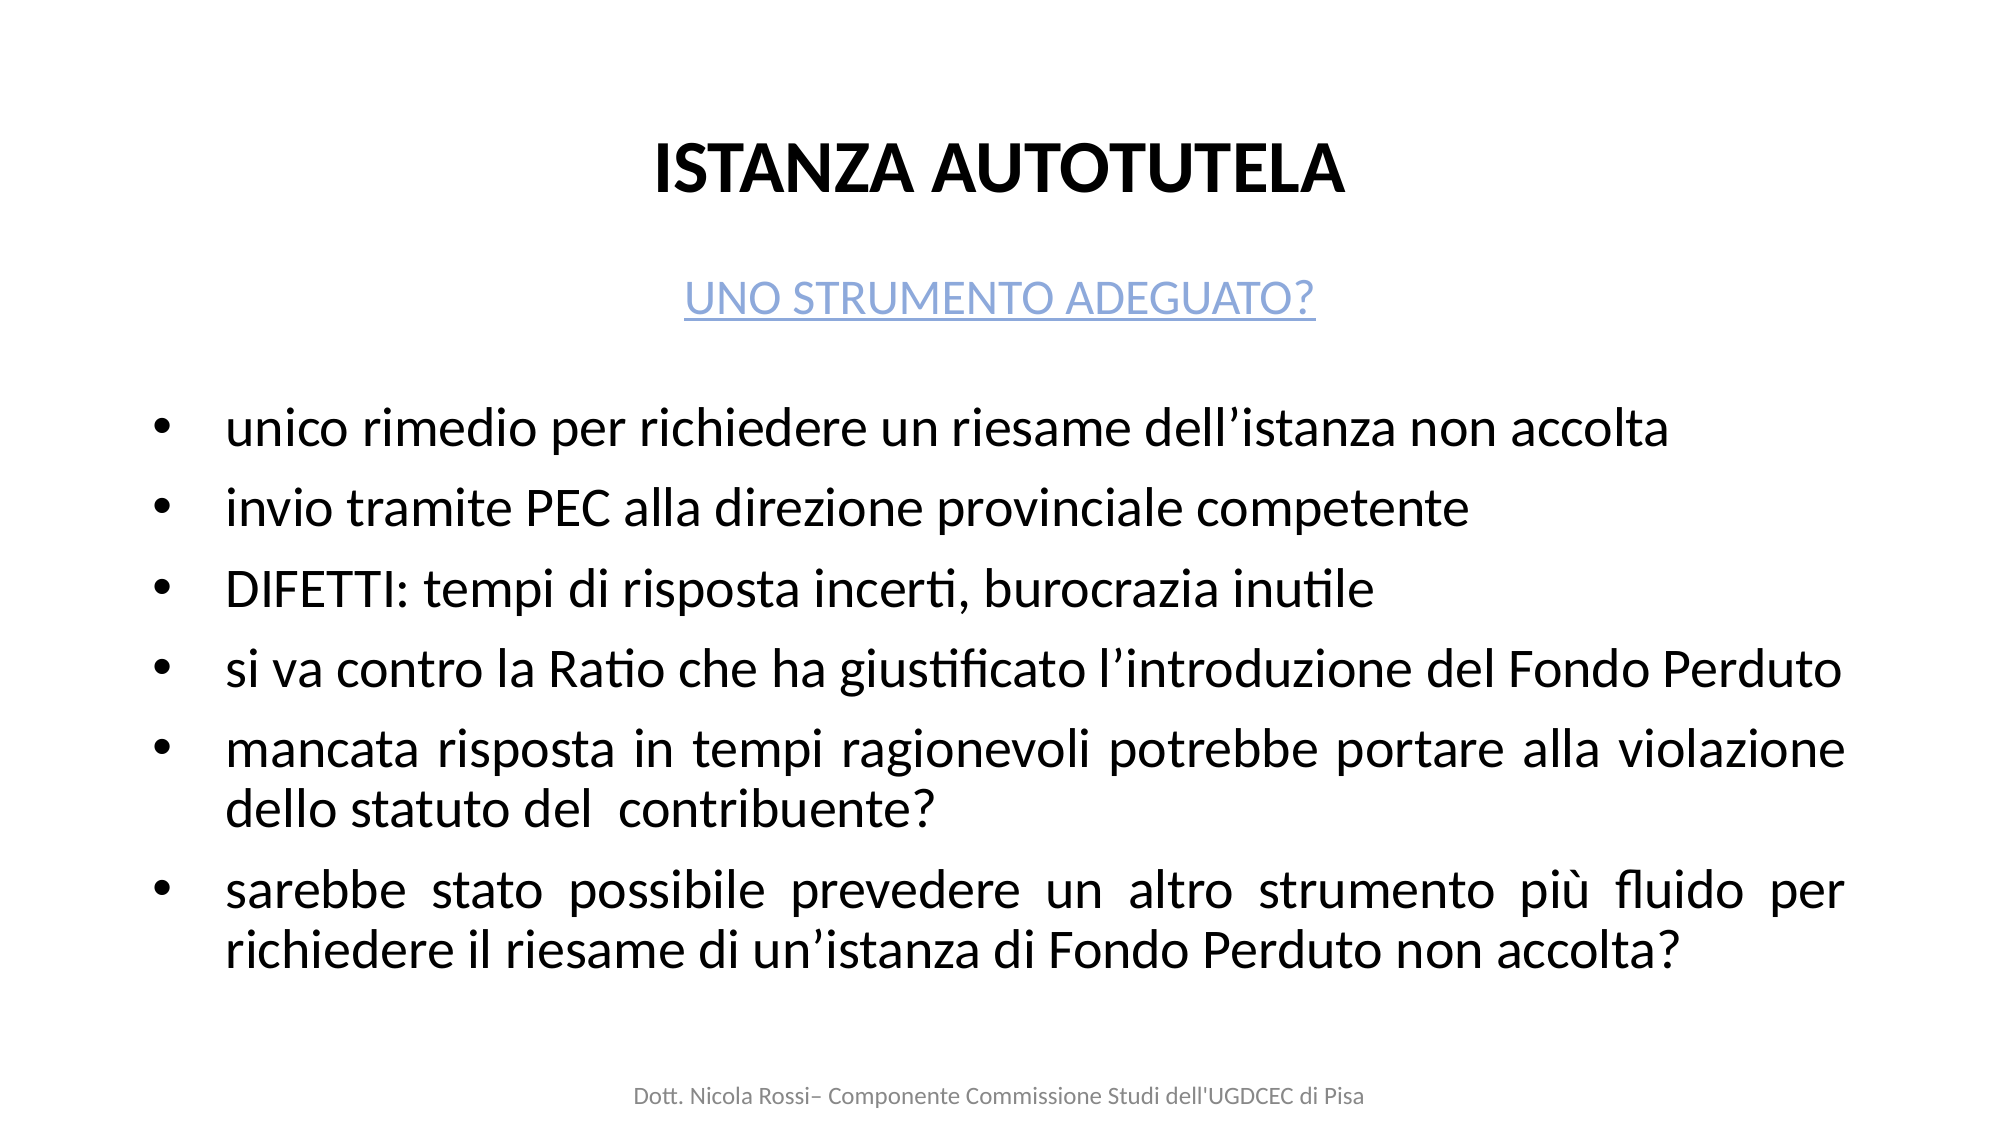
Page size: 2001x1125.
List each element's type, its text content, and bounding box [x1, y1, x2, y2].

title ISTANZA AUTOTUTELA [137, 59, 1863, 278]
text_box UNO STRUMENTO ADEGUATO? [657, 263, 1343, 333]
footer Dott. Nicola Rossi– Componente Commissione Studi dell'UGDCEC di Pisa [592, 1065, 1408, 1125]
list unico rimedio per richiedere un riesame dell’istanza non accolta invio tramite PEC alla direzione provinciale competente DIFETTI: tempi di risposta incerti, burocrazia inutile si va contro la Ratio che ha giustificato l’introduzione del Fondo Perduto mancata risposta in tempi ragionevoli potrebbe portare alla violazione dello statuto del contribuente? sarebbe stato possibile prevedere un altro strumento più fluido per richiedere il riesame di un’istanza di Fondo Perduto non accolta? [137, 391, 1863, 1030]
